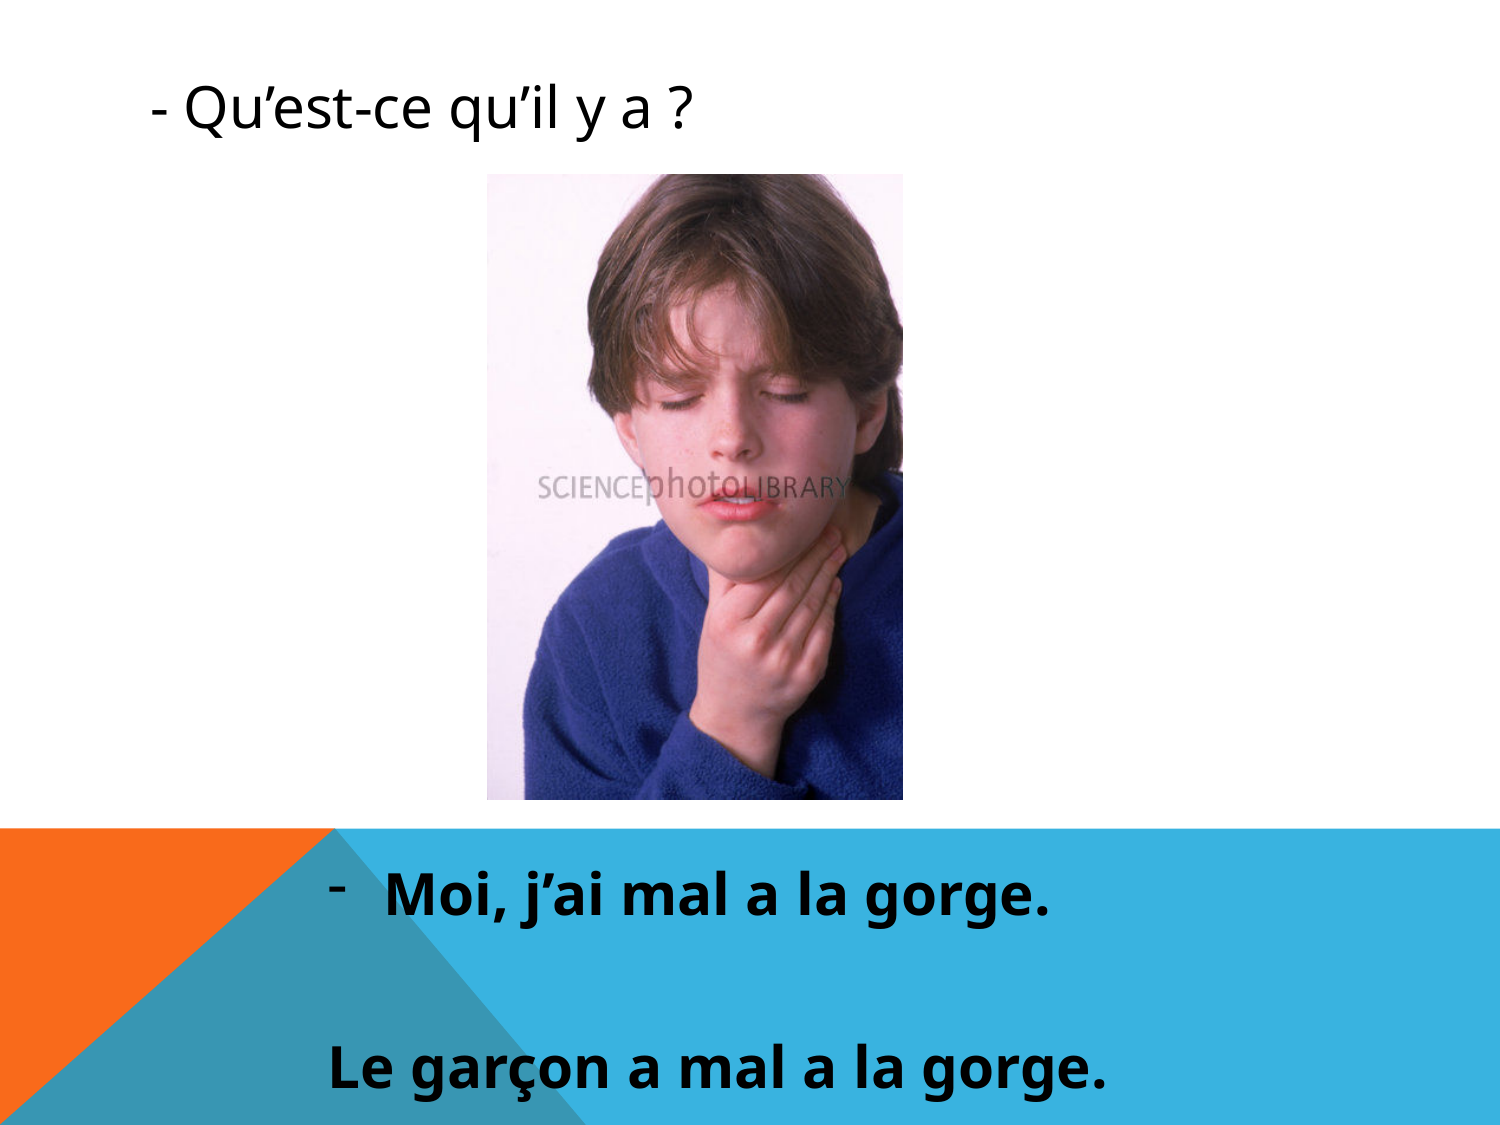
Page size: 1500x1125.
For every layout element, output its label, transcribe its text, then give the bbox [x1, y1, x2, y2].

list Moi, j’ai mal a la gorge. Le garçon a mal a la gorge. [312, 849, 1450, 1125]
picture [487, 174, 903, 801]
title - Qu’est-ce qu’il y a ? [135, 60, 1369, 150]
